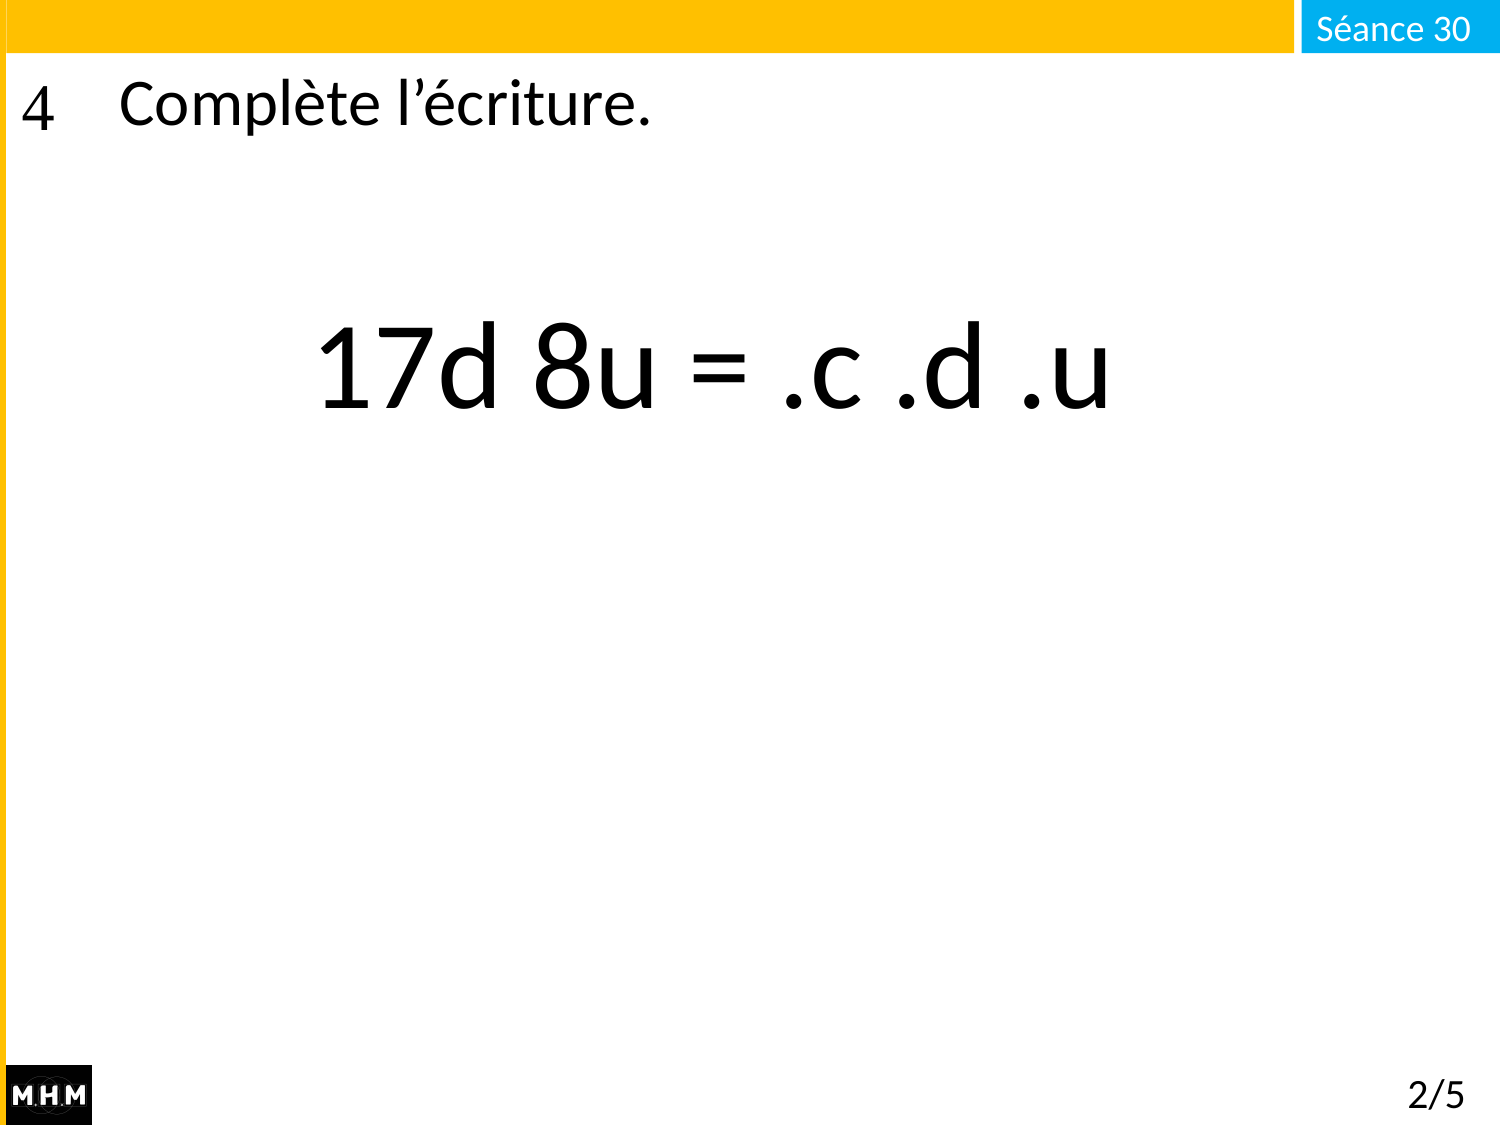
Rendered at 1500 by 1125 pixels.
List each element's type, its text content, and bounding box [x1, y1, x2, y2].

list 2/5 [1373, 1064, 1500, 1125]
picture [6, 1065, 92, 1125]
text_box 17d 8u = .c .d .u [52, 275, 1374, 441]
title Complète l’écriture. [104, 60, 1391, 148]
